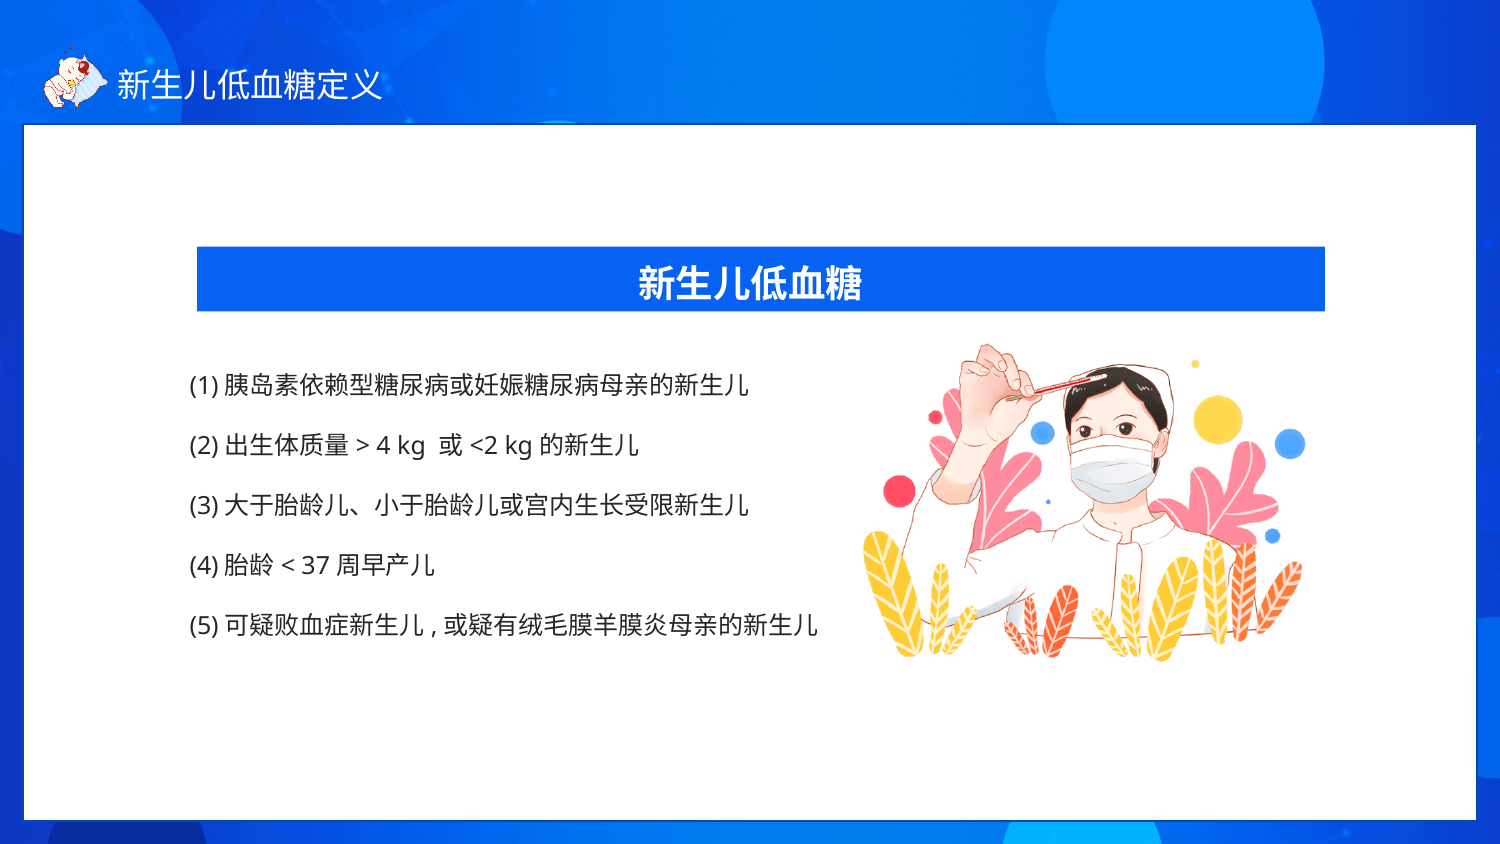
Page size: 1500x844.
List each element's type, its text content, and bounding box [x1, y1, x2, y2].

picture [849, 300, 1320, 685]
text_box 新生儿低血糖 [623, 252, 908, 313]
picture [0, 0, 1500, 844]
text_box [196, 246, 1326, 312]
text_box (1)胰岛素依赖型糖尿病或妊娠糖尿病母亲的新生儿 (2)出生体质量> 4 kg 或<2 kg的新生儿 (3)大于胎龄儿、小于胎龄儿或宫内生长受限新生儿 (4)胎龄< 37周早产儿 (5)可疑败血症新生儿,或疑有绒毛膜羊膜炎母亲的新生儿 [174, 332, 849, 647]
